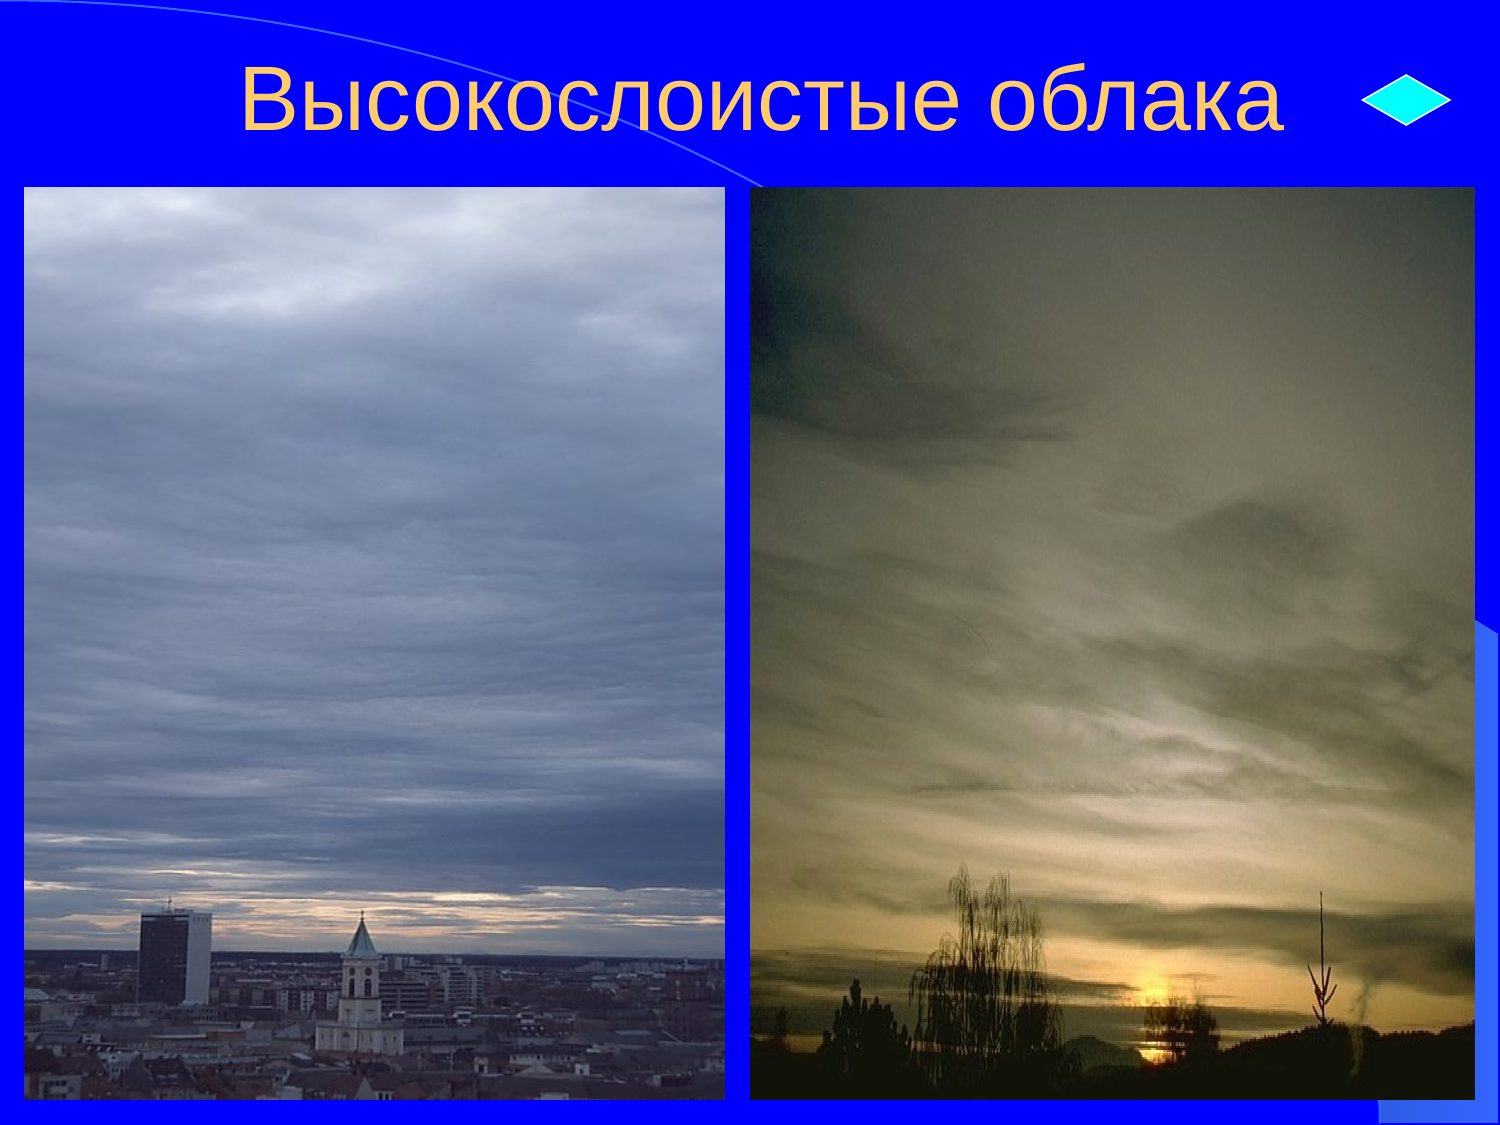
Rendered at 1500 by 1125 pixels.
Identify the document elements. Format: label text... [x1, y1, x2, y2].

picture [24, 187, 726, 1101]
title Высокослоистые облака [125, 0, 1400, 188]
text_box [1362, 75, 1450, 126]
picture [749, 187, 1476, 1101]
